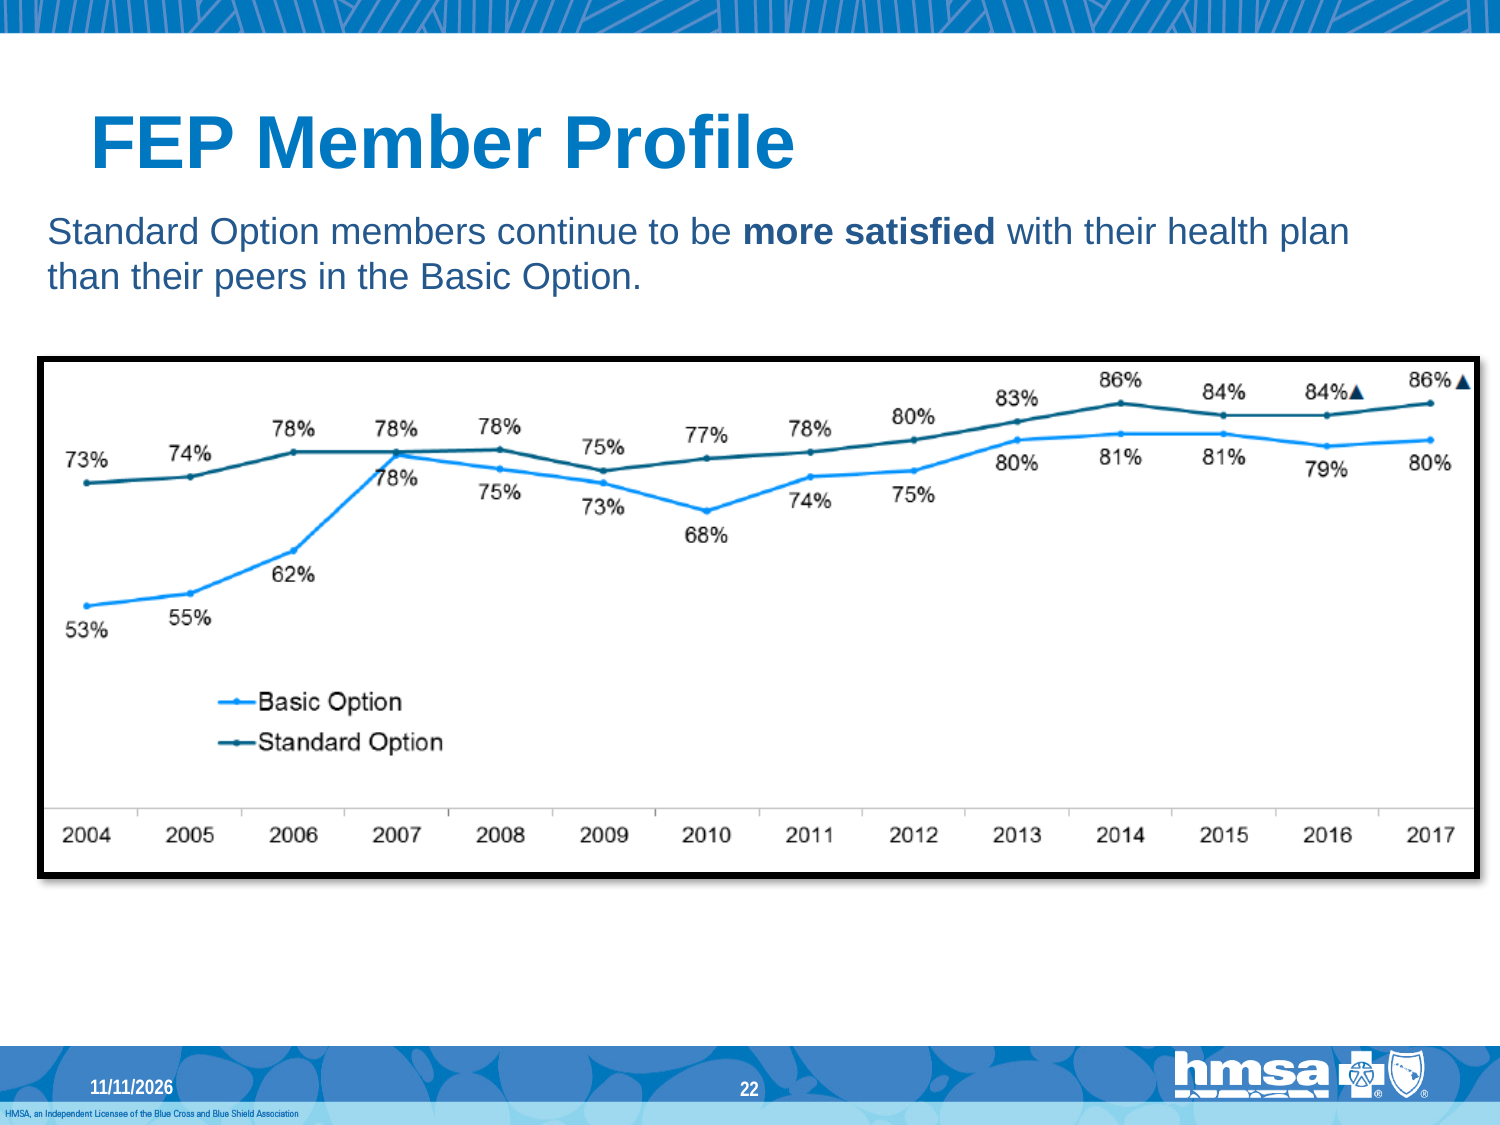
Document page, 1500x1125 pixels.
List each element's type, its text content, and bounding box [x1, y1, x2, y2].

picture [43, 362, 1475, 873]
slide_number 22 [725, 1064, 1075, 1113]
title FEP Member Profile [75, 45, 1425, 199]
text_box Standard Option members continue to be more satisfied with their health plan than their peers in the Basic Option. [32, 199, 1446, 305]
picture [0, 1046, 1500, 1125]
picture [0, 0, 1500, 34]
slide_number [75, 1059, 425, 1113]
